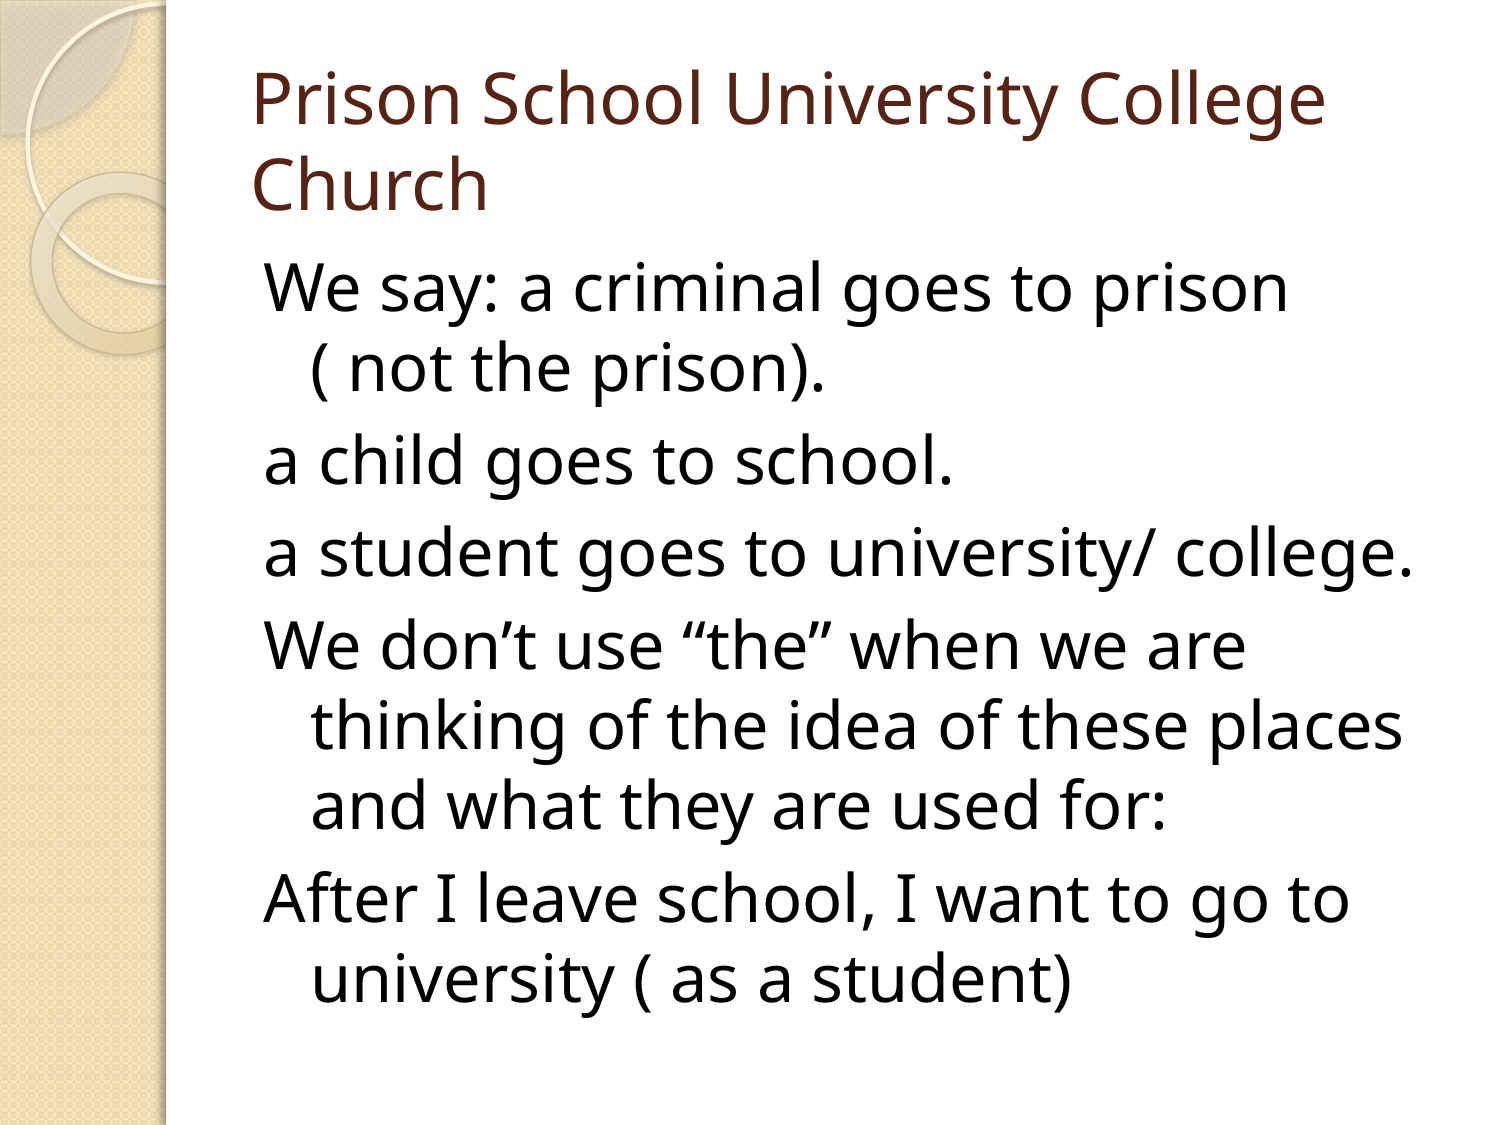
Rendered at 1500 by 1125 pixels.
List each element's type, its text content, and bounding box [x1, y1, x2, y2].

title Prison School University College Church [235, 45, 1466, 233]
list We say: a criminal goes to prison ( not the prison). a child goes to school. a student goes to university/ college. We don’t use “the” when we are thinking of the idea of these places and what they are used for: After I leave school, I want to go to university ( as a student) [235, 237, 1466, 1025]
